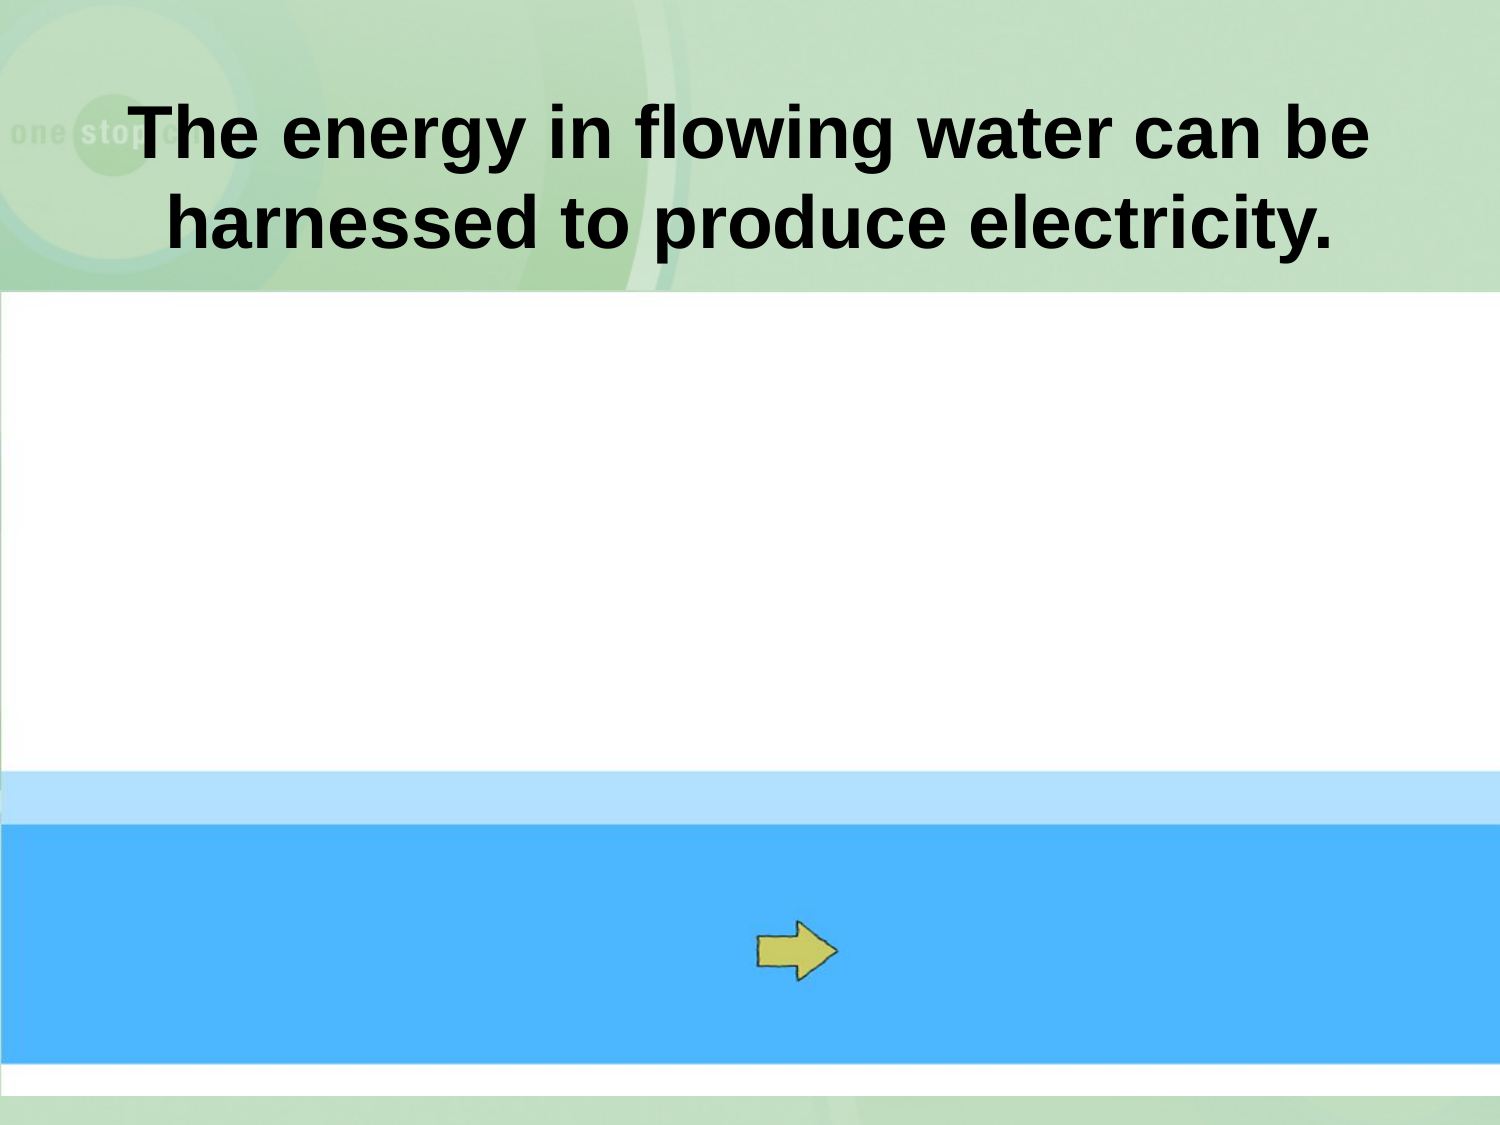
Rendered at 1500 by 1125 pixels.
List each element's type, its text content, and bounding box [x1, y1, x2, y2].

picture [0, 0, 1500, 1125]
title The energy in flowing water can be harnessed to produce electricity. [75, 79, 1425, 268]
